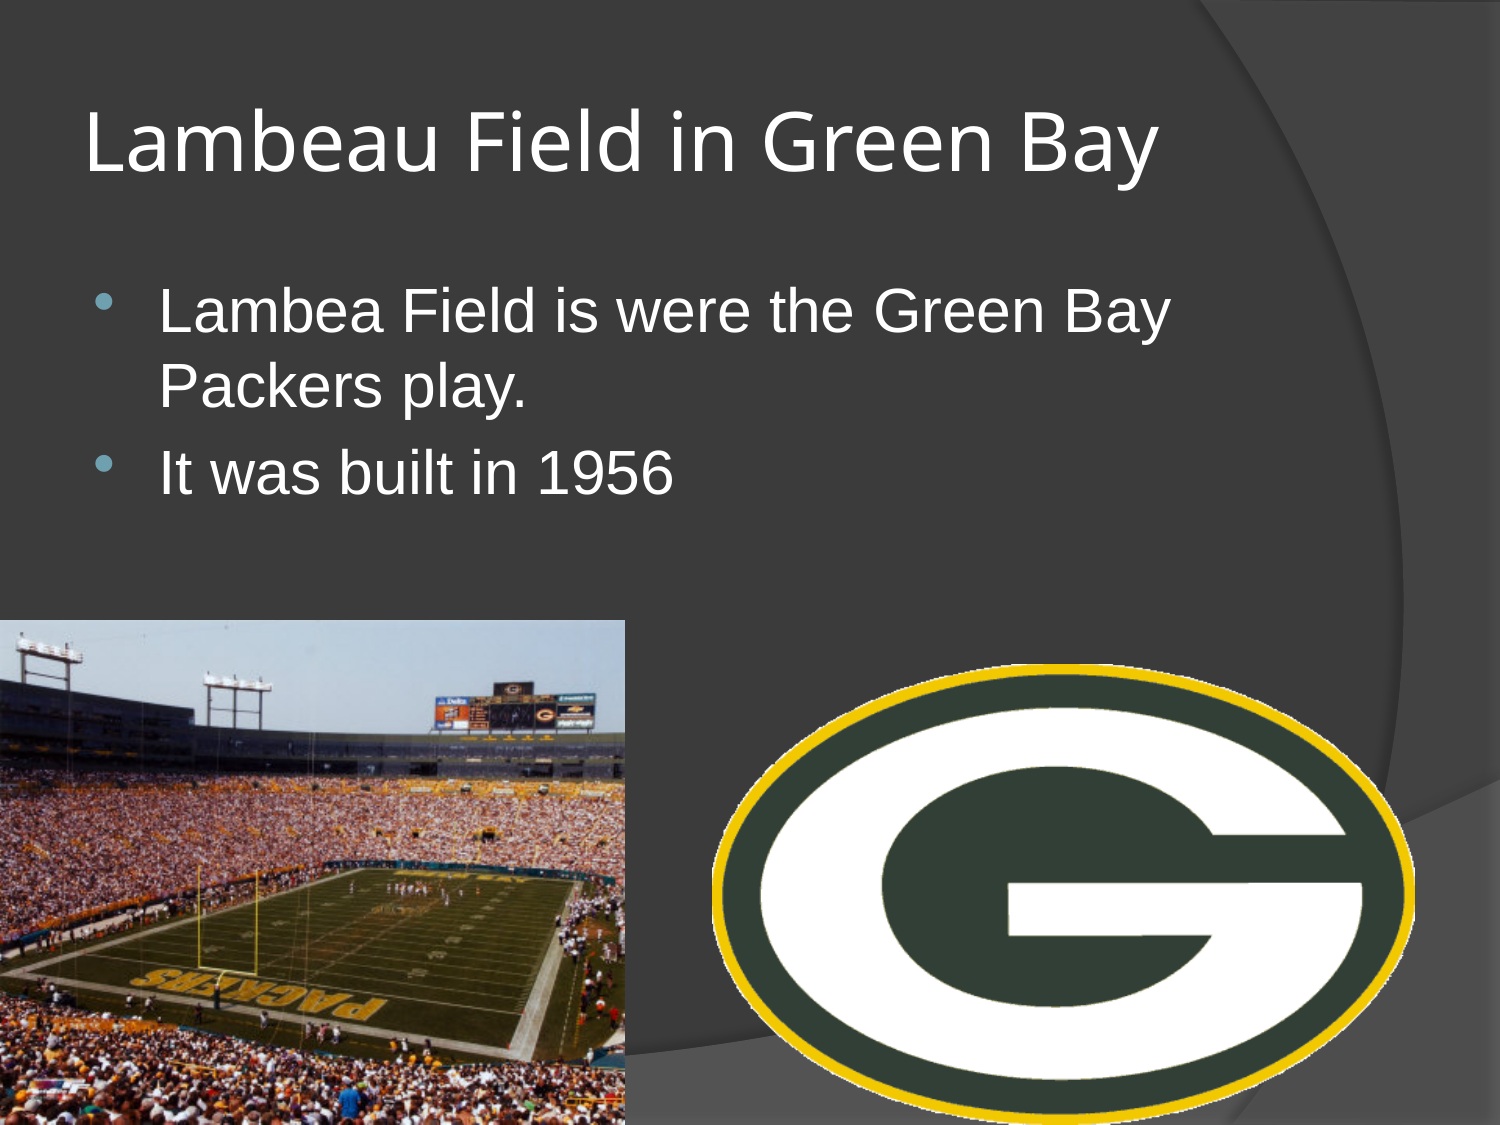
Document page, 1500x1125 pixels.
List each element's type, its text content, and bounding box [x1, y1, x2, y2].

picture [0, 619, 626, 1125]
title Lambeau Field in Green Bay [75, 45, 1300, 233]
picture [712, 663, 1415, 1125]
list Lambea Field is were the Green Bay Packers play. It was built in 1956 [75, 262, 1300, 1005]
